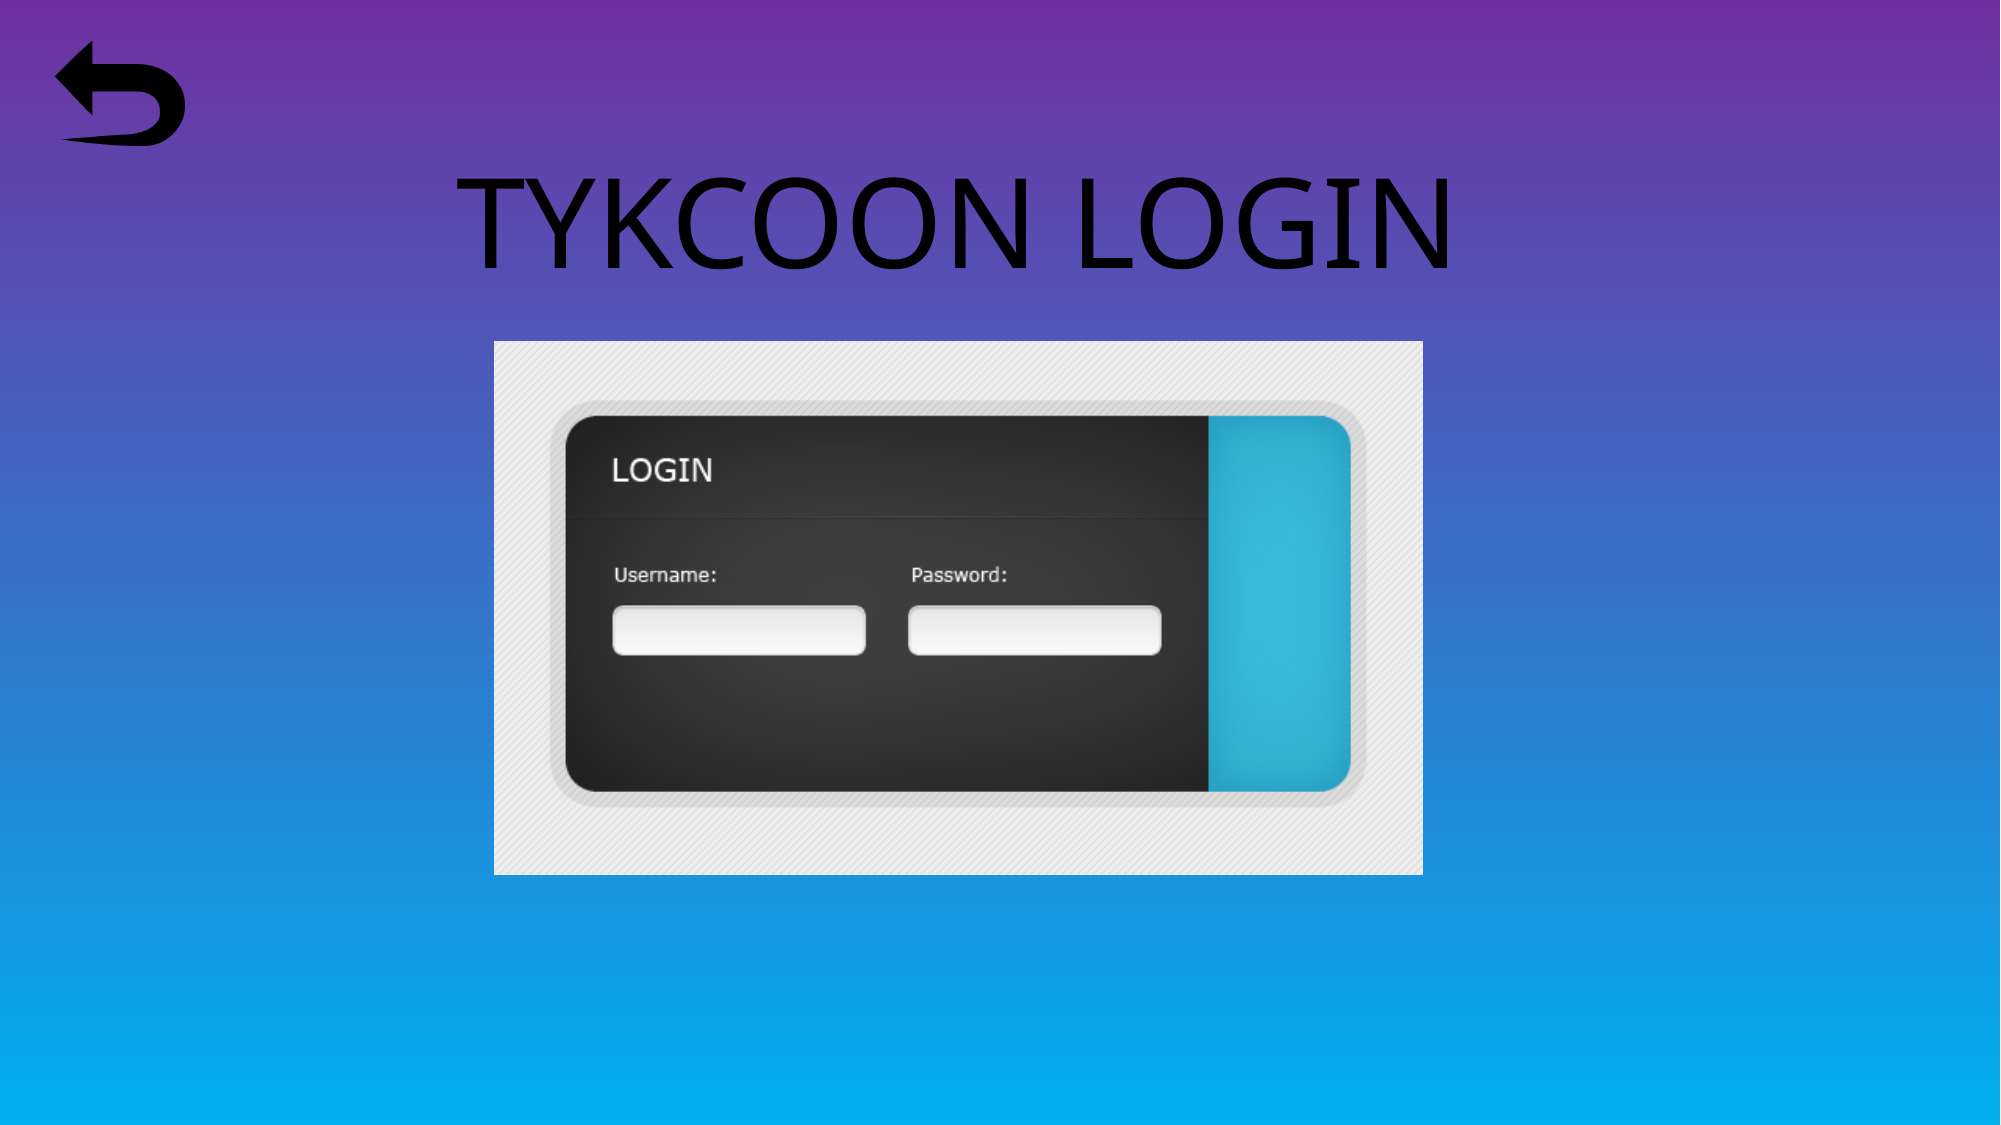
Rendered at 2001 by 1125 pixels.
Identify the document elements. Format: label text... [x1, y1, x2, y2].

picture [45, 18, 196, 169]
picture [493, 341, 1423, 875]
title TYKCOON LOGIN [208, 93, 1709, 304]
